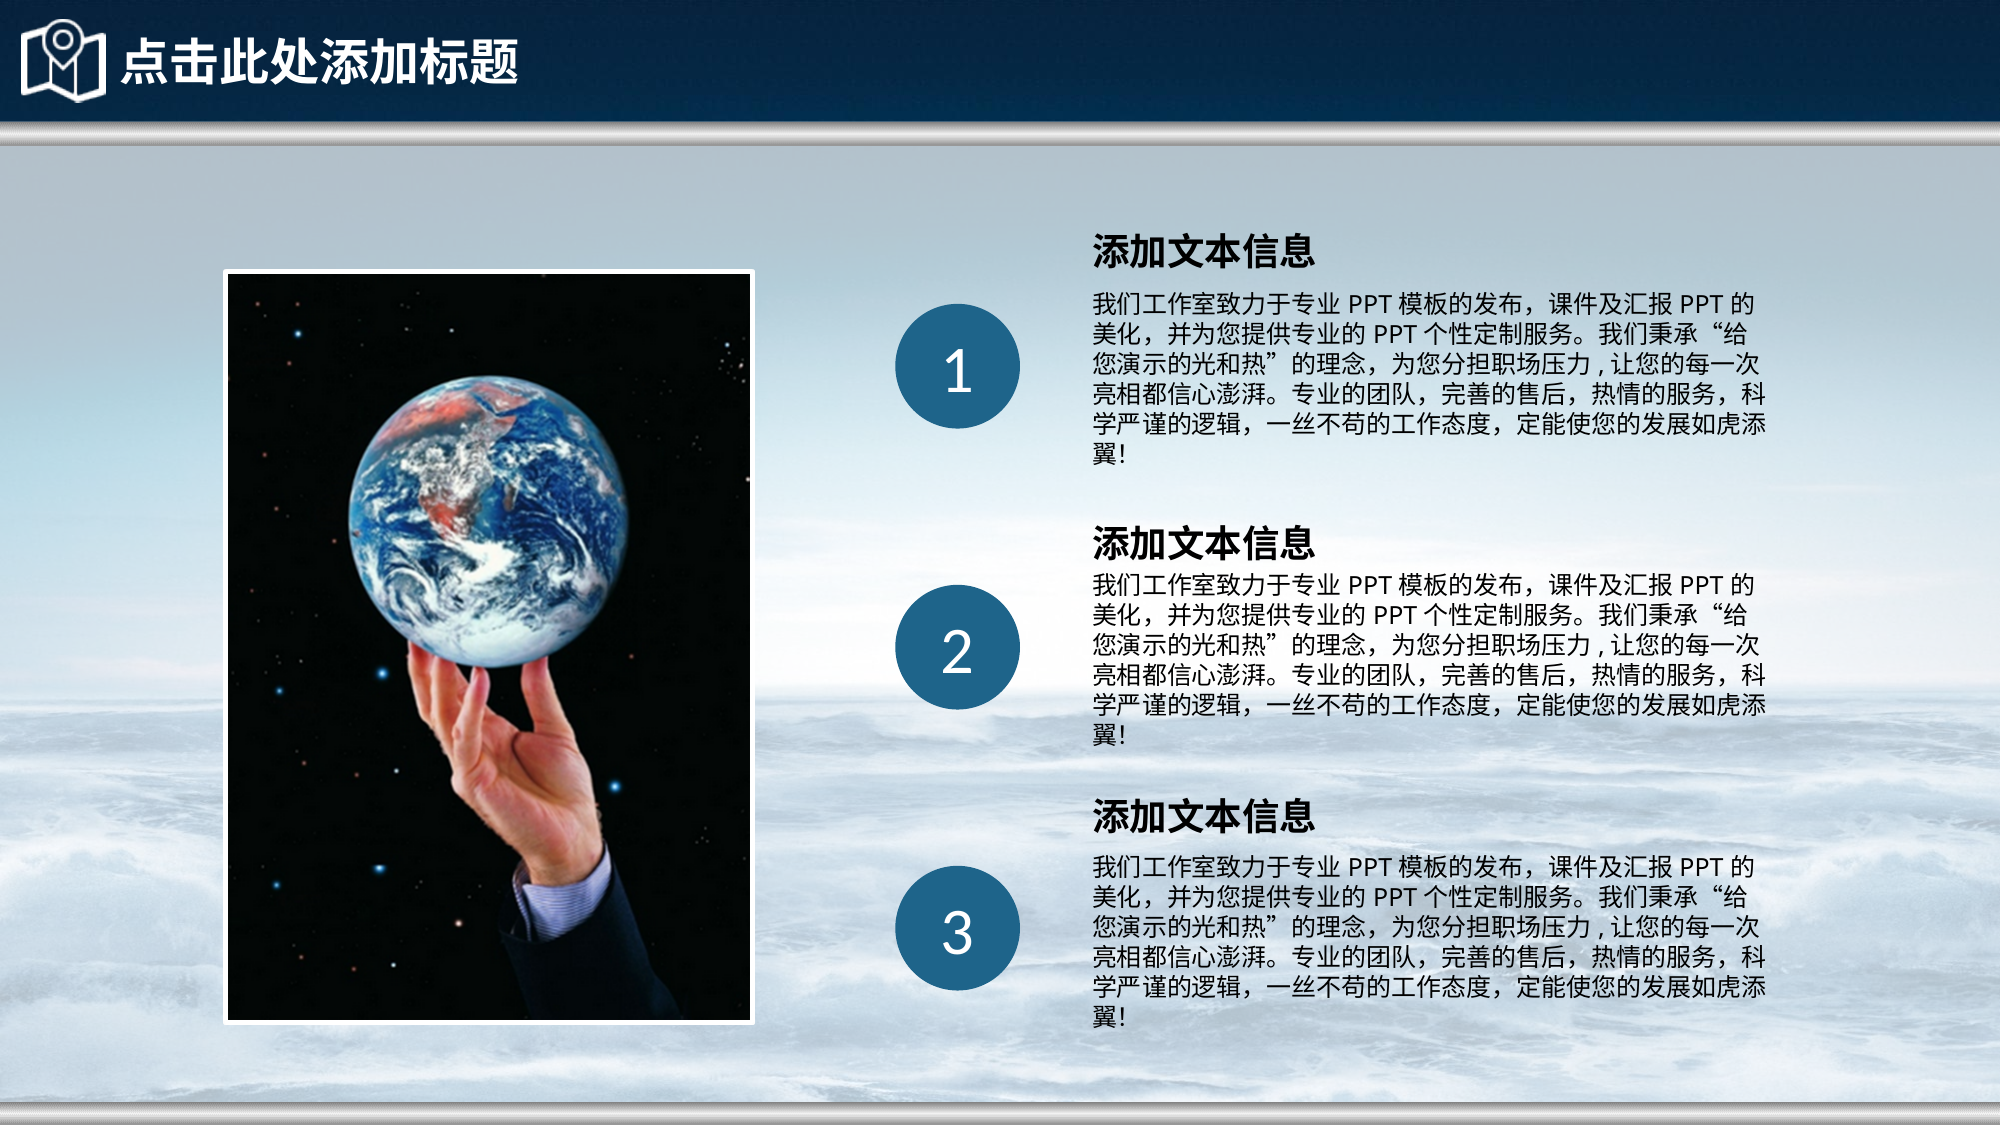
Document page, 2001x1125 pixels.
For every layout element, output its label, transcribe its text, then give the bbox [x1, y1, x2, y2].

text_box 添加文本信息 [1077, 785, 1399, 846]
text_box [21, 19, 579, 104]
text_box 添加文本信息 [1077, 221, 1399, 281]
text_box 我们工作室致力于专业PPT模板的发布，课件及汇报PPT的美化，并为您提供专业的PPT个性定制服务。我们秉承“给您演示的光和热”的理念，为您分担职场压力,让您的每一次亮相都信心澎湃。专业的团队，完善的售后，热情的服务，科学严谨的逻辑，一丝不苟的工作态度，定能使您的发展如虎添翼！ [1077, 562, 1787, 788]
text_box 我们工作室致力于专业PPT模板的发布，课件及汇报PPT的美化，并为您提供专业的PPT个性定制服务。我们秉承“给您演示的光和热”的理念，为您分担职场压力,让您的每一次亮相都信心澎湃。专业的团队，完善的售后，热情的服务，科学严谨的逻辑，一丝不苟的工作态度，定能使您的发展如虎添翼！ [1077, 844, 1787, 1069]
picture [0, 122, 2000, 146]
picture [0, 1102, 2000, 1125]
text_box 我们工作室致力于专业PPT模板的发布，课件及汇报PPT的美化，并为您提供专业的PPT个性定制服务。我们秉承“给您演示的光和热”的理念，为您分担职场压力,让您的每一次亮相都信心澎湃。专业的团队，完善的售后，热情的服务，科学严谨的逻辑，一丝不苟的工作态度，定能使您的发展如虎添翼！ [1077, 281, 1787, 476]
picture [223, 269, 755, 1025]
text_box 1 [895, 303, 1021, 429]
picture [0, 0, 2000, 121]
text_box 2 [895, 584, 1021, 710]
text_box 添加文本信息 [1077, 512, 1399, 573]
text_box 3 [895, 865, 1021, 991]
